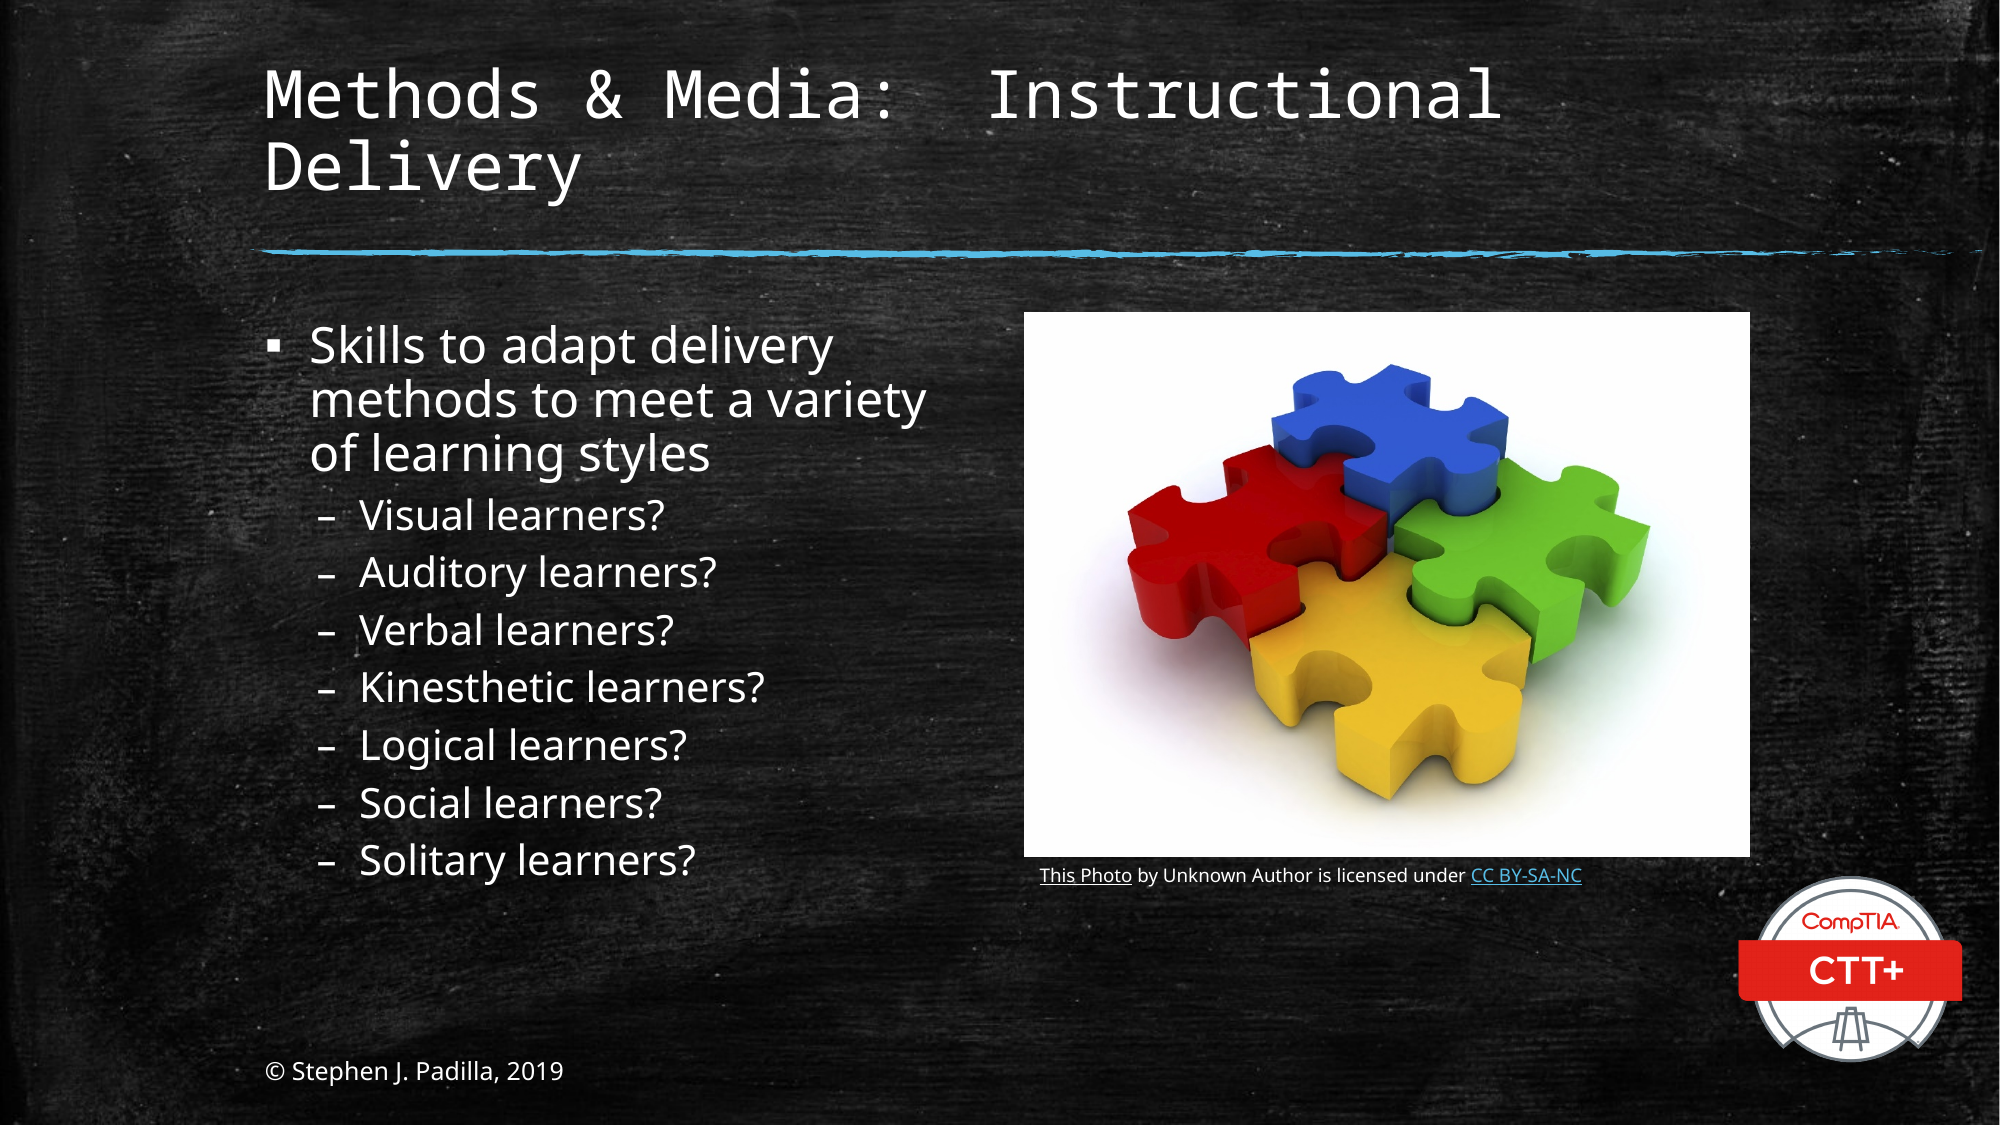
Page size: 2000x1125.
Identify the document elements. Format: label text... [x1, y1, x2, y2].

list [1024, 312, 1750, 857]
footer © Stephen J. Padilla, 2019 [249, 1050, 1288, 1096]
text_box This Photo by Unknown Author is licensed under CC BY-SA-NC [1024, 857, 1699, 897]
list Skills to adapt delivery methods to meet a variety of learning styles Visual learners? Auditory learners? Verbal learners? Kinesthetic learners? Logical learners? Social learners? Solitary learners? [249, 312, 975, 1013]
title Methods & Media: Instructional Delivery [249, 45, 1750, 213]
picture [1699, 824, 2000, 1125]
